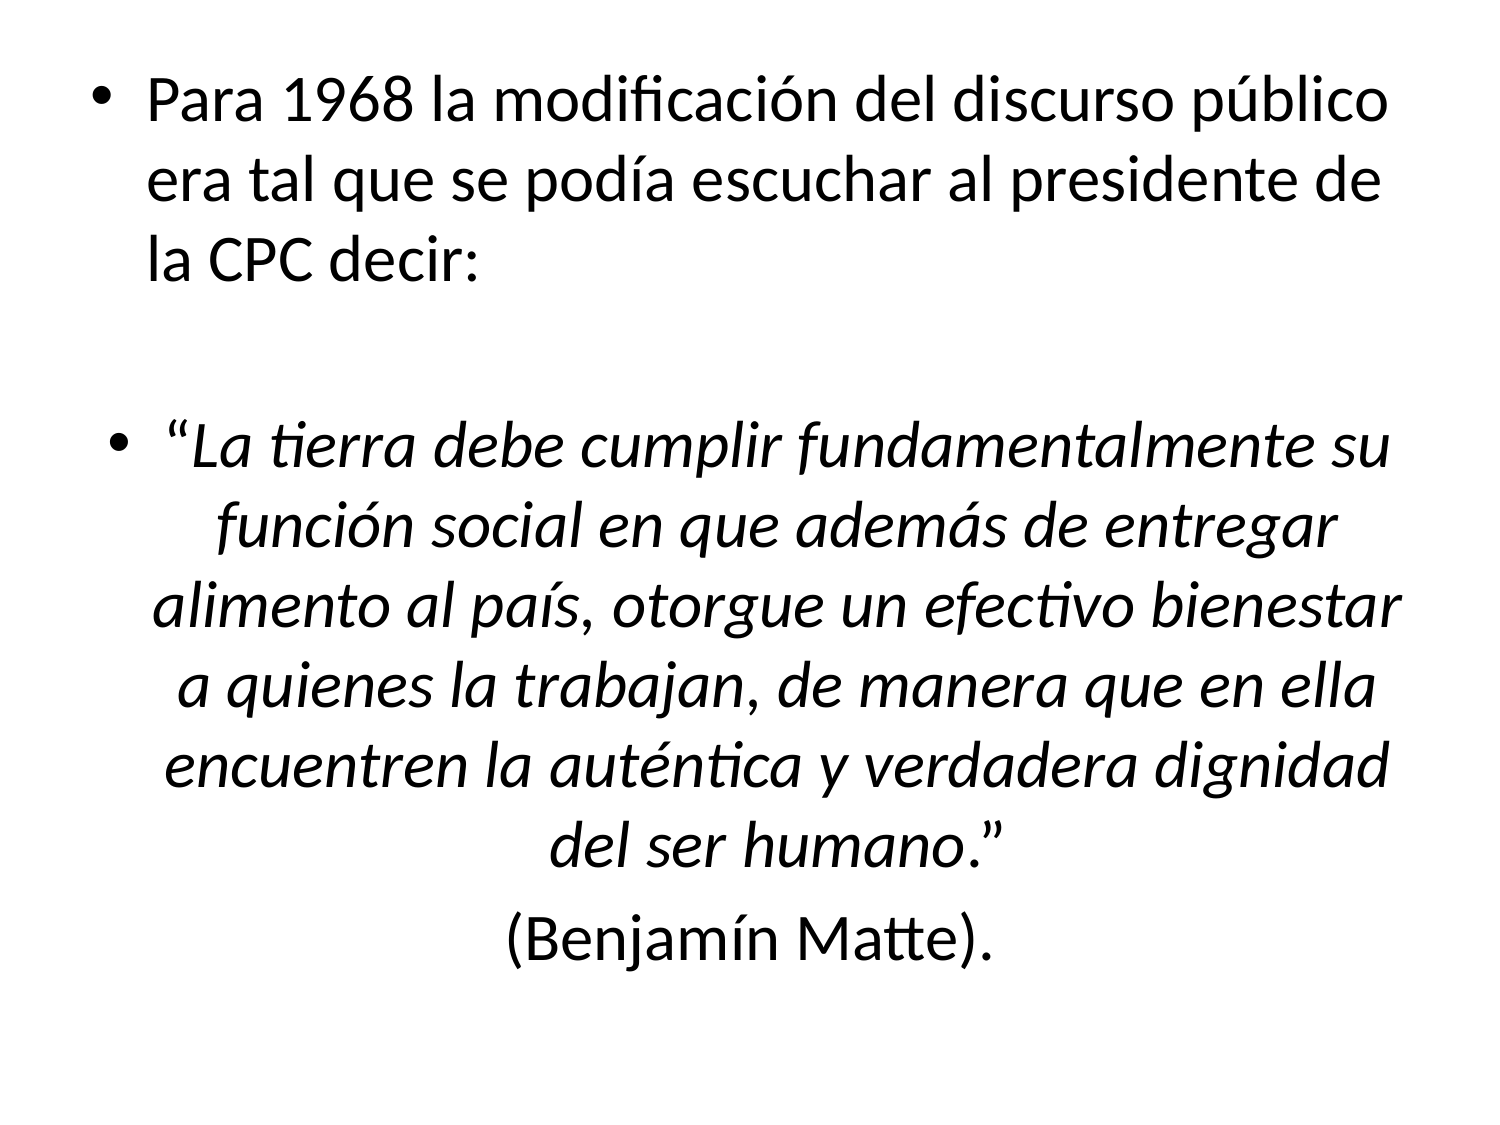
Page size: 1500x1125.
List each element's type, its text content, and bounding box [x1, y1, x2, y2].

list Para 1968 la modificación del discurso público era tal que se podía escuchar al presidente de la CPC decir: “La tierra debe cumplir fundamentalmente su función social en que además de entregar alimento al país, otorgue un efectivo bienestar a quienes la trabajan, de manera que en ella encuentren la auténtica y verdadera dignidad del ser humano.” (Benjamín Matte). [75, 46, 1425, 1005]
